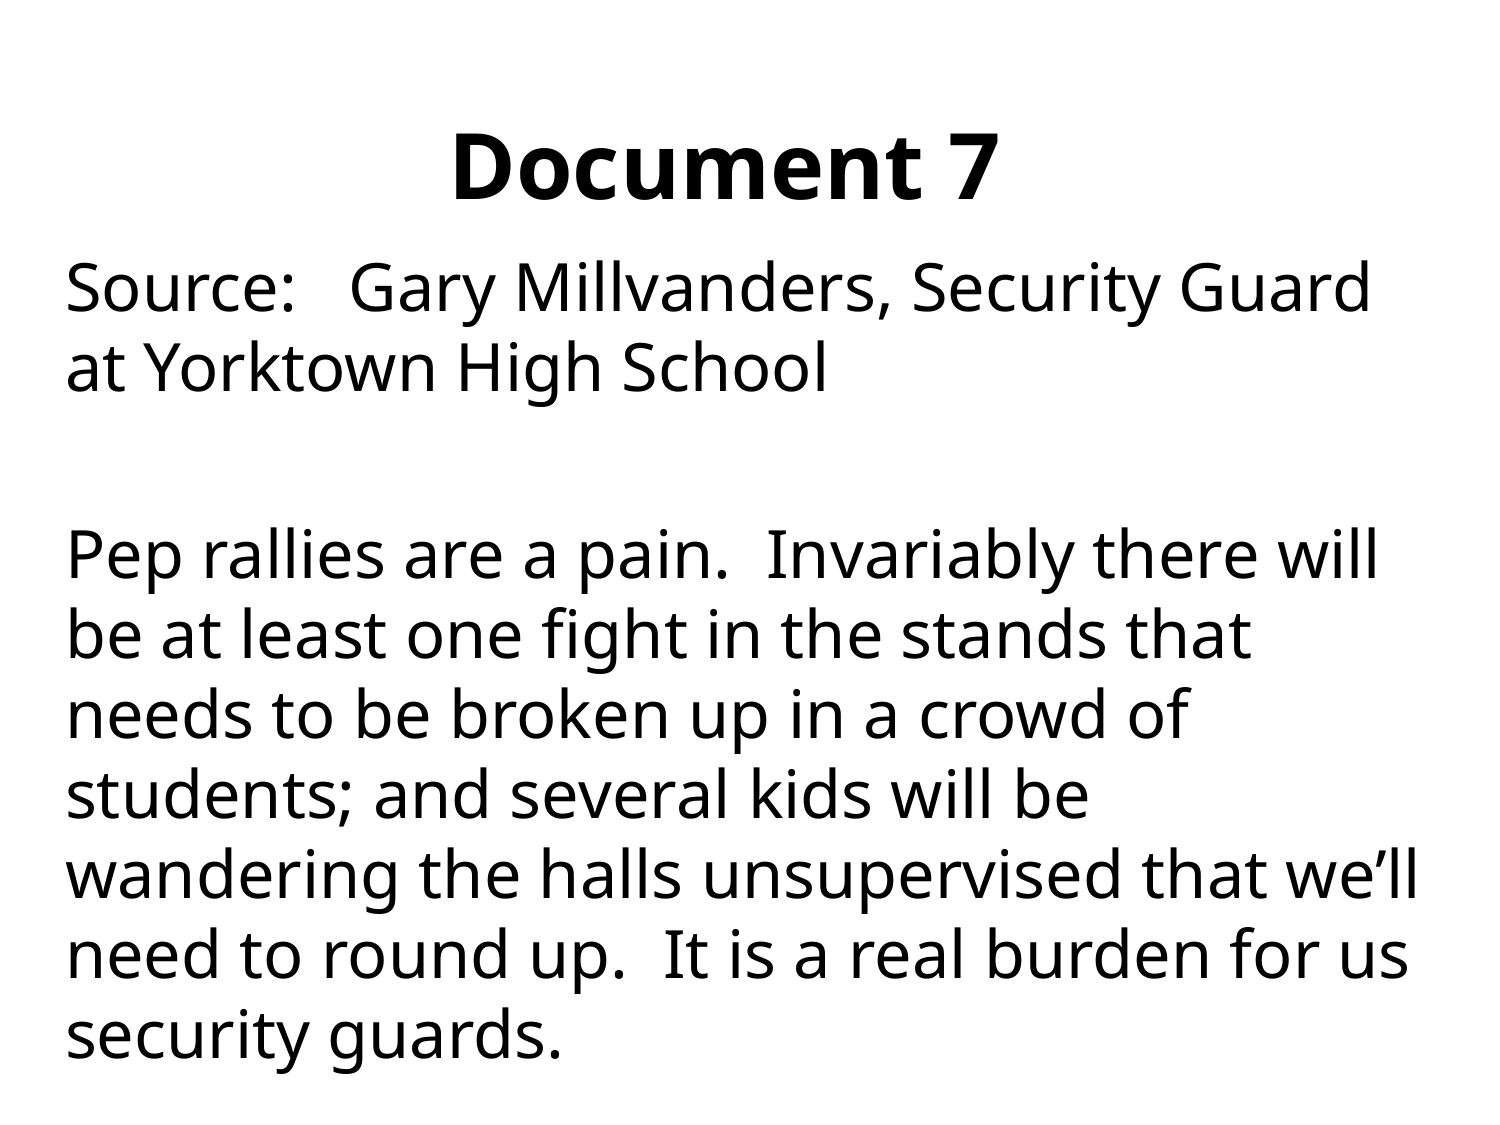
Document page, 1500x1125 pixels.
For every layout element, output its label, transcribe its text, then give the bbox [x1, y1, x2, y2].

title Document 7 [87, 87, 1363, 237]
list Source: Gary Millvanders, Security Guard at Yorktown High School Pep rallies are a pain. Invariably there will be at least one fight in the stands that needs to be broken up in a crowd of students; and several kids will be wandering the halls unsupervised that we’ll need to round up. It is a real burden for us security guards. [50, 237, 1450, 1075]
